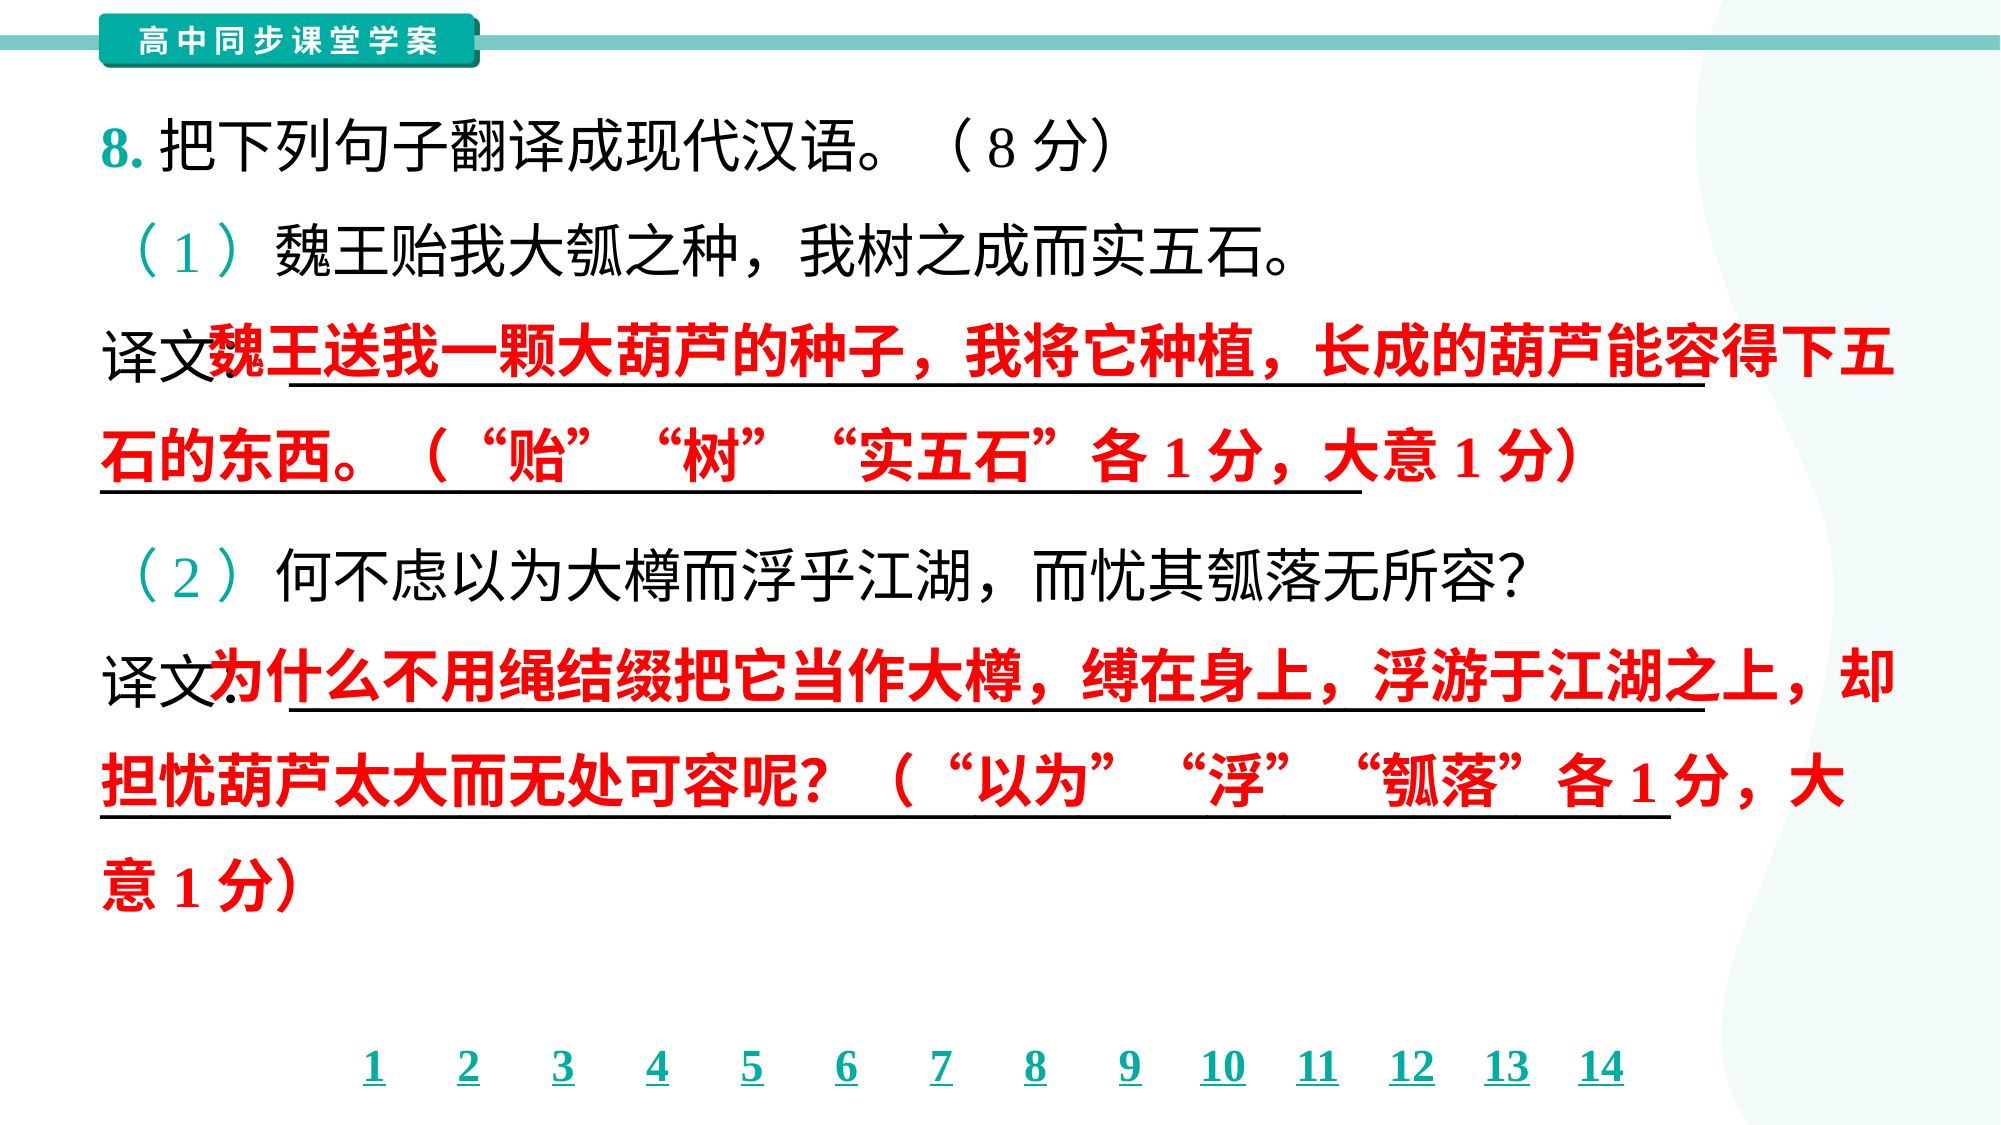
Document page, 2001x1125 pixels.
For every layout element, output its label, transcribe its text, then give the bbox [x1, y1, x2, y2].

picture [0, 0, 2000, 1125]
text_box （1）魏王贻我大瓠之种，我树之成而实五石。 译文：_______________________________________________________ _________________________________________________ [100, 177, 1899, 279]
text_box （1）魏王贻我大瓠之种，我树之成而实五石。 译文：_______________________________________________________ _________________________________________________ [100, 490, 1899, 497]
text_box （2）何不虑以为大樽而浮乎江湖，而忧其瓠落无所容？ 译文：_______________________________________________________ _____________________________________________________________ [100, 815, 1899, 822]
text_box 8.把下列句子翻译成现代汉语。（8分） [100, 76, 1899, 177]
text_box （2）何不虑以为大樽而浮乎江湖，而忧其瓠落无所容？ 译文：_______________________________________________________ _____________________________________________________________ [100, 502, 1899, 604]
text_box 为什么不用绳结缀把它当作大樽，缚在身上，浮游于江湖之上，却担忧葫芦太大而无处可容呢？（“以为”“浮”“瓠落”各1分，大意1分） [100, 604, 1899, 815]
text_box 魏王送我一颗大葫芦的种子，我将它种植，长成的葫芦能容得下五石的东西。（“贻”“树”“实五石”各1分，大意1分） [100, 279, 1899, 490]
